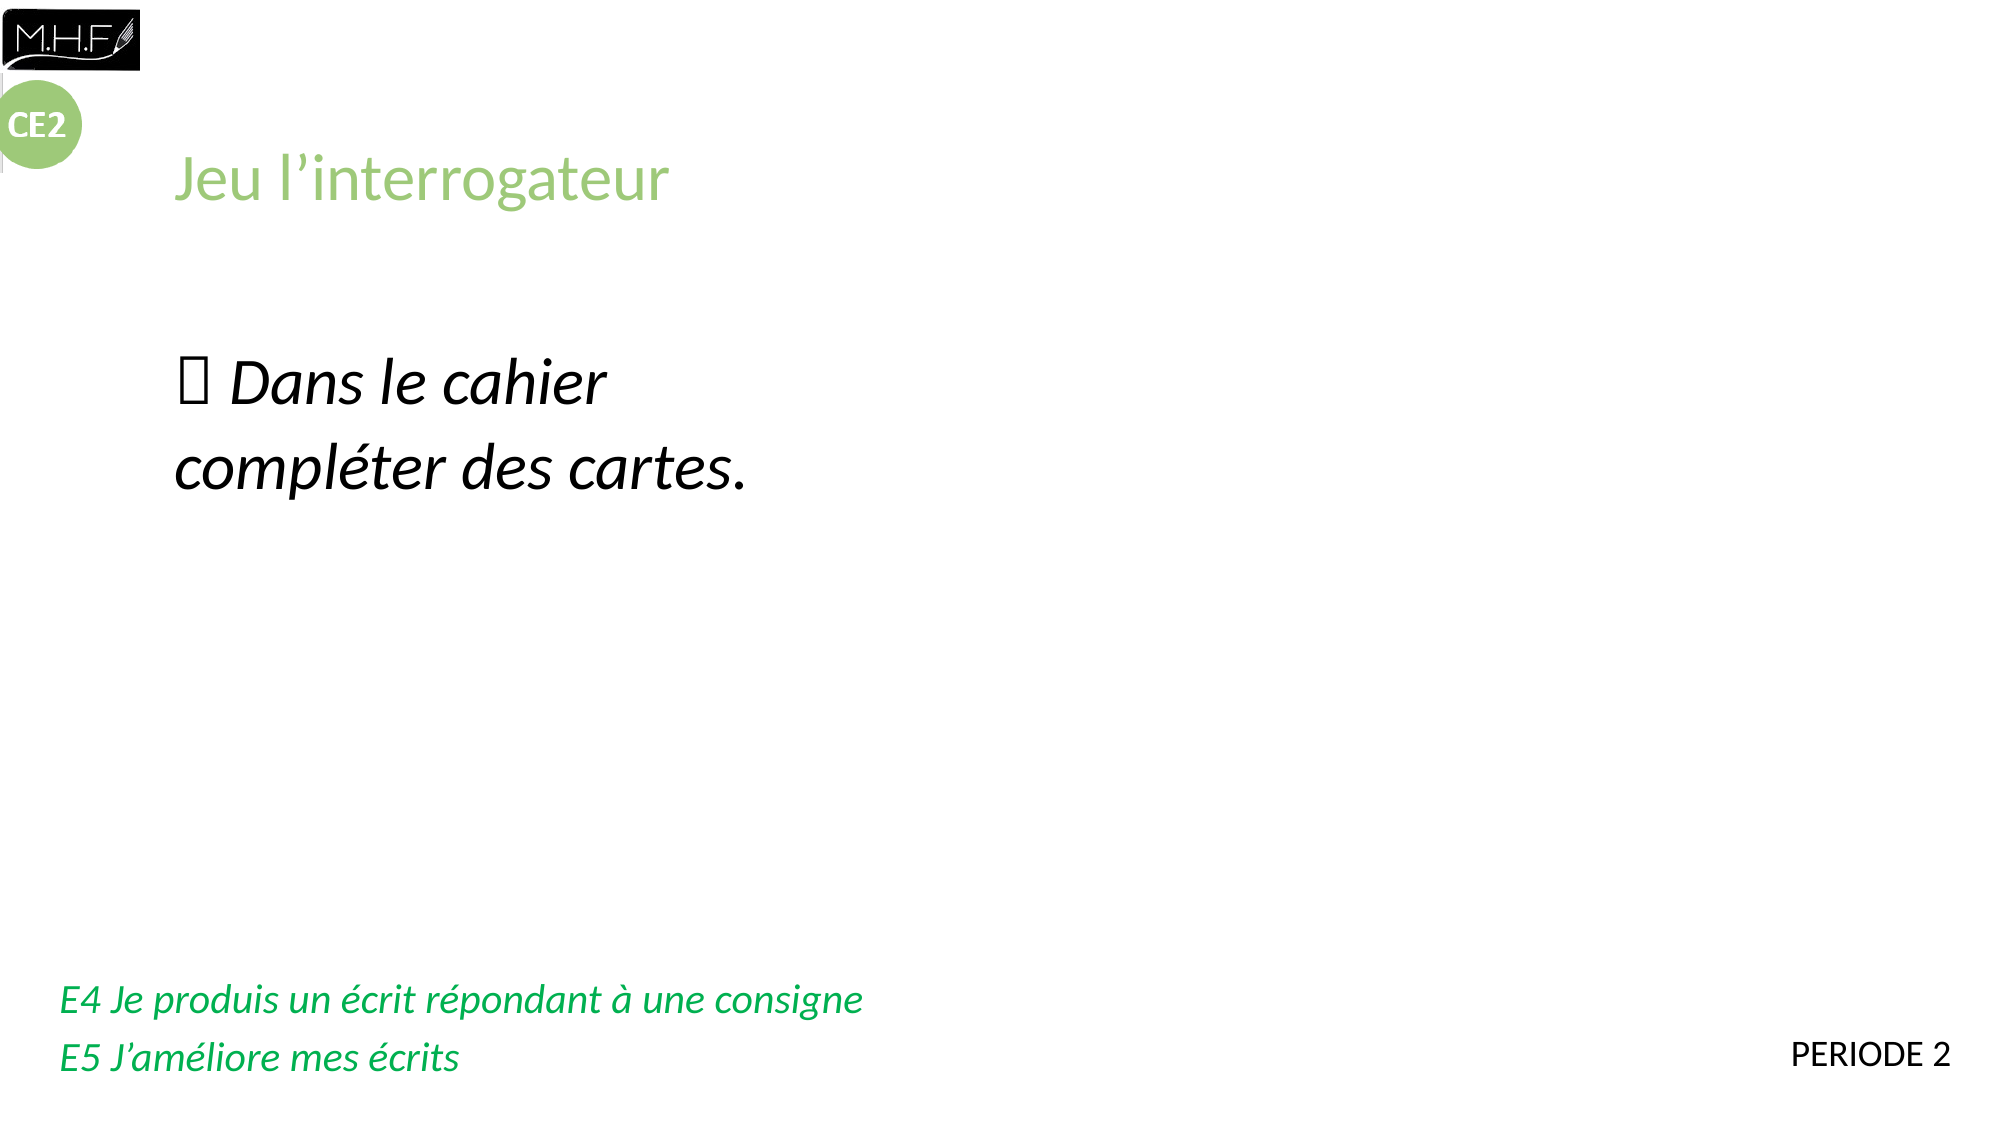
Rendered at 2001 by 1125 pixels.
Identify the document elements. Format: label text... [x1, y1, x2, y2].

text_box PERIODE 2 [1362, 1021, 1967, 1082]
picture [0, 7, 140, 173]
text_box E4 Je produis un écrit répondant à une consigne E5 J’améliore mes écrits [44, 964, 1346, 1092]
text_box Jeu l’interrogateur  Dans le cahier compléter des cartes. [159, 120, 893, 511]
